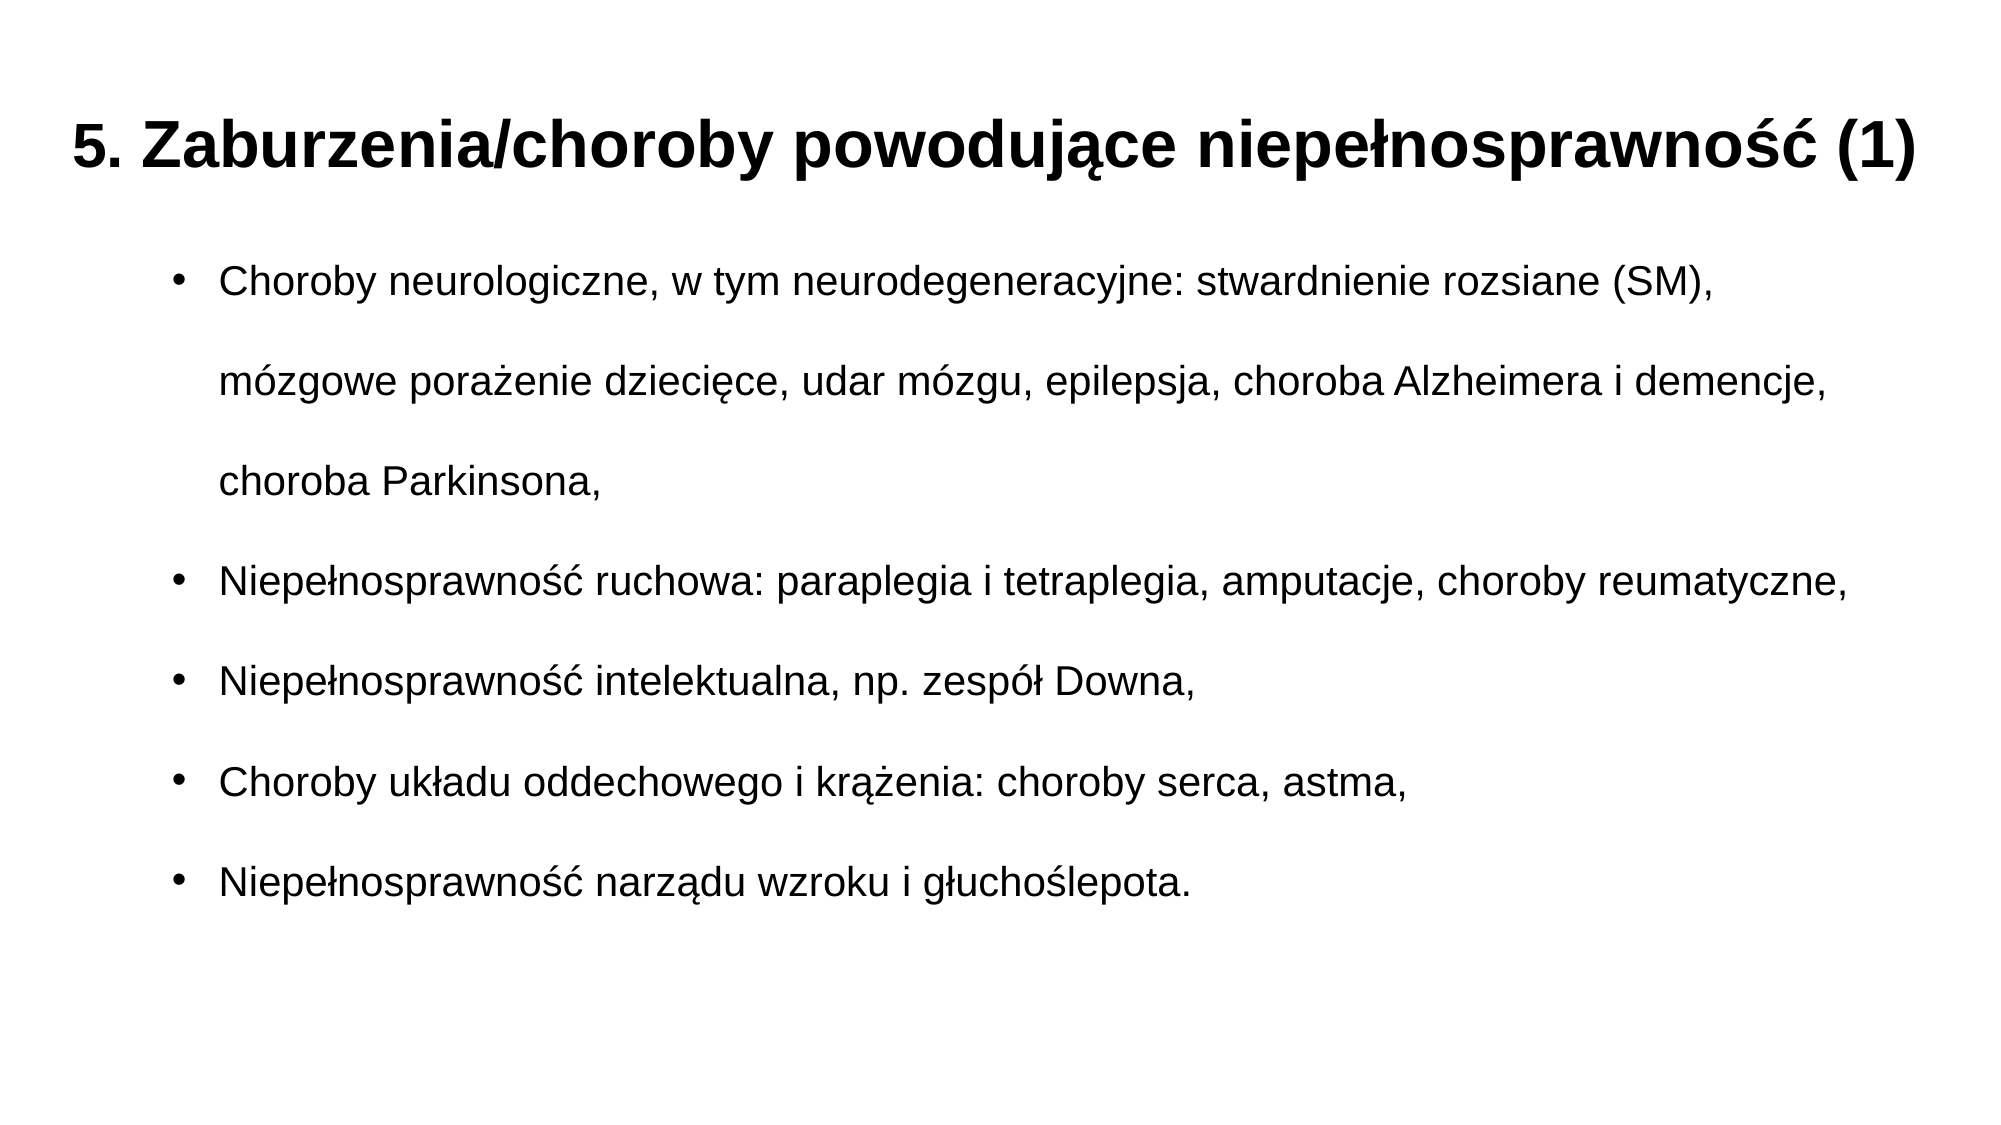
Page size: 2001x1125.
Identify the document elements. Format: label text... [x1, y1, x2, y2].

text_box 5. Zaburzenia/choroby powodujące niepełnosprawność (1) [57, 102, 1950, 189]
text_box Choroby neurologiczne, w tym neurodegeneracyjne: stwardnienie rozsiane (SM), mózgowe porażenie dziecięce, udar mózgu, epilepsja, choroba Alzheimera i demencje, choroba Parkinsona, Niepełnosprawność ruchowa: paraplegia i tetraplegia, amputacje, choroby reumatyczne, Niepełnosprawność intelektualna, np. zespół Downa, Choroby układu oddechowego i krążenia: choroby serca, astma, Niepełnosprawność narządu wzroku i głuchoślepota. [157, 196, 1897, 912]
